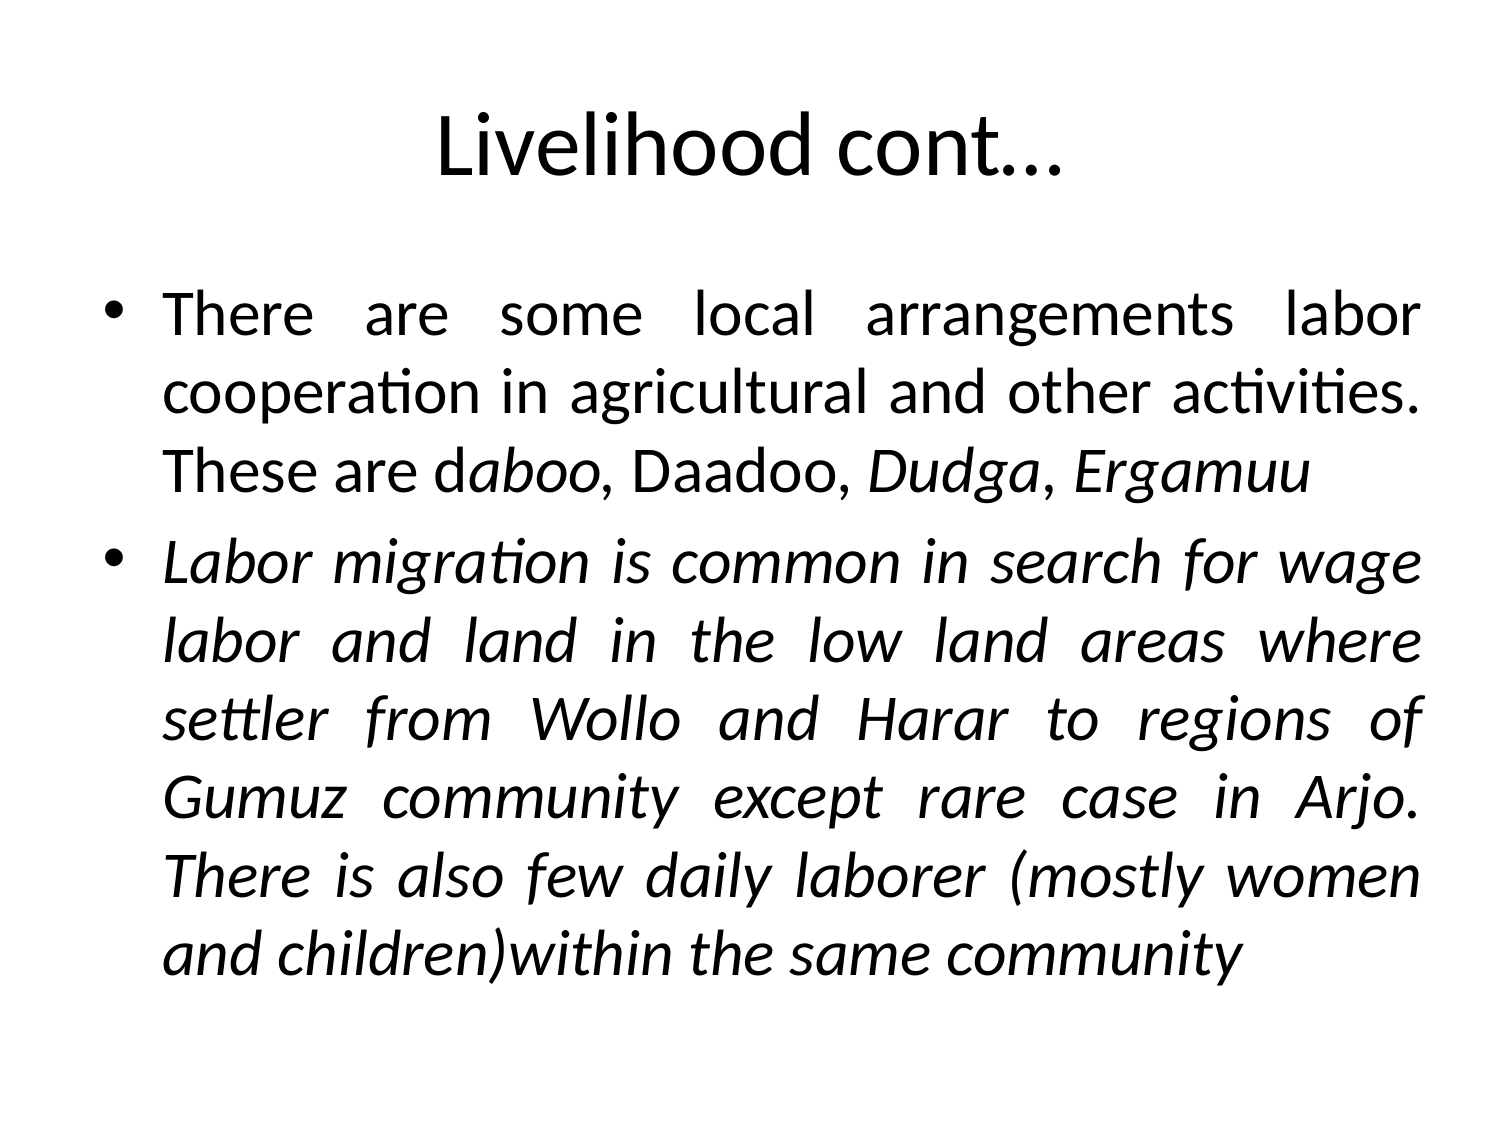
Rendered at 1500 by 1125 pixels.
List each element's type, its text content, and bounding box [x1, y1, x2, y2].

title Livelihood cont… [75, 45, 1425, 233]
list There are some local arrangements labor cooperation in agricultural and other activities. These are daboo, Daadoo, Dudga, Ergamuu Labor migration is common in search for wage labor and land in the low land areas where settler from Wollo and Harar to regions of Gumuz community except rare case in Arjo. There is also few daily laborer (mostly women and children)within the same community [87, 262, 1438, 1005]
